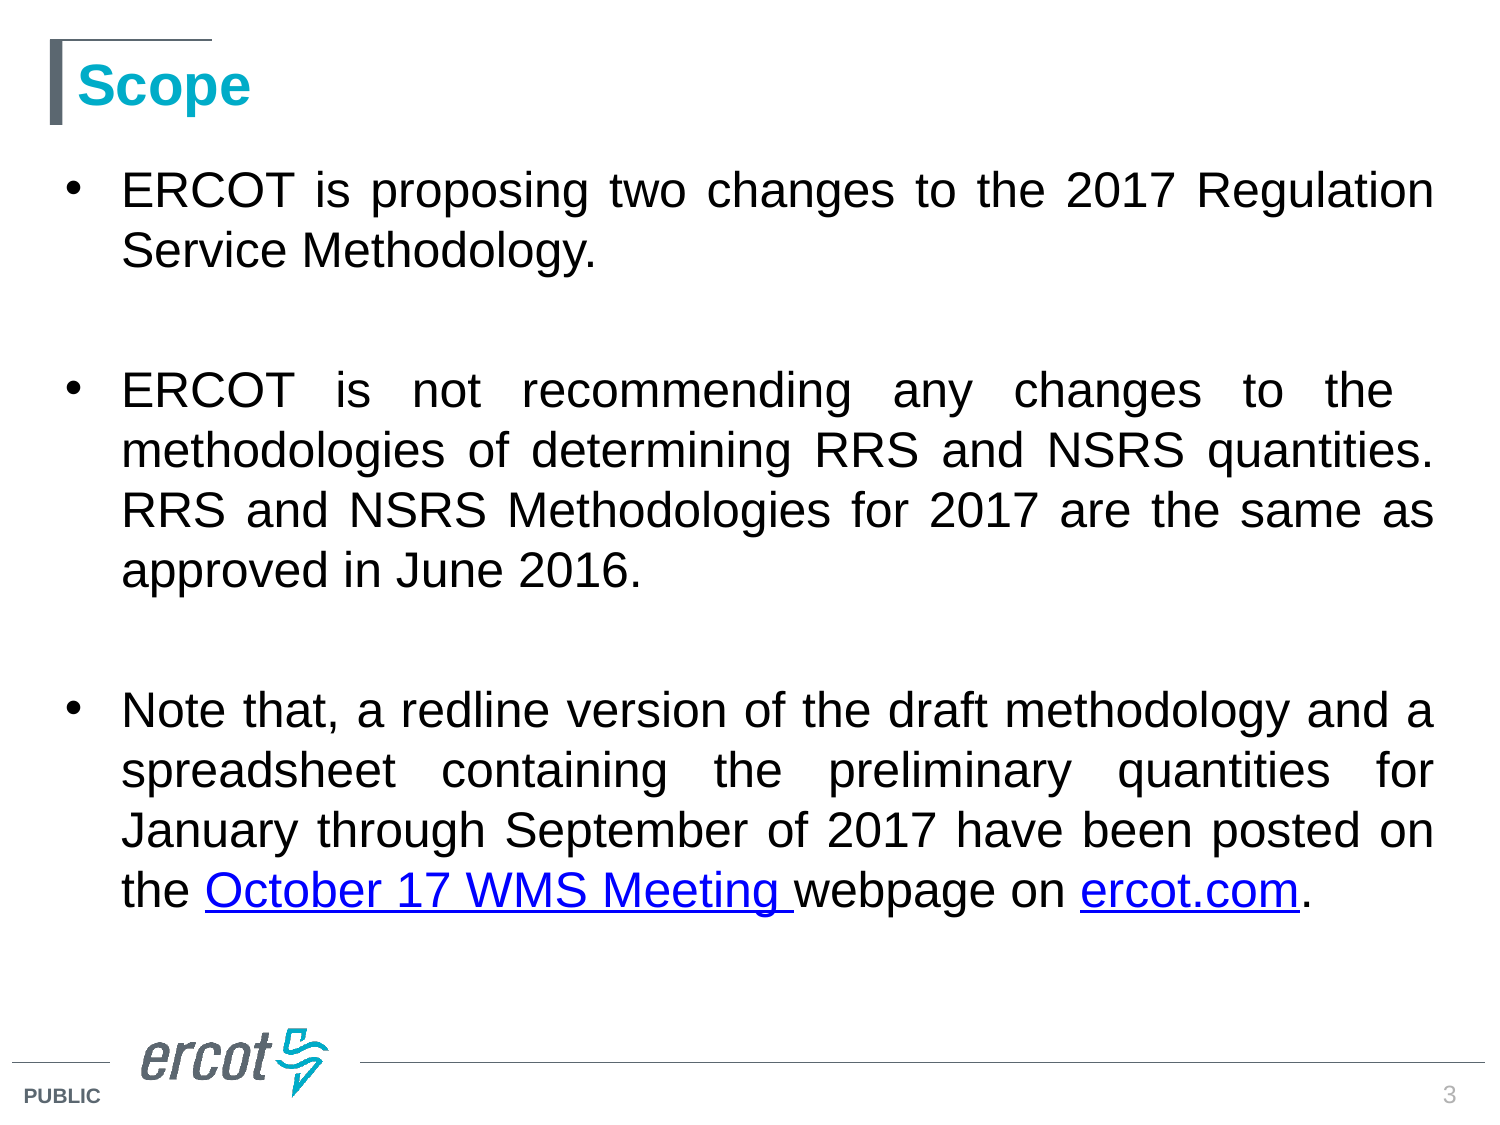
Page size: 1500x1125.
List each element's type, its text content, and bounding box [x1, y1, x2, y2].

slide_number 3 [1412, 1076, 1488, 1112]
list ERCOT is proposing two changes to the 2017 Regulation Service Methodology. ERCOT is not recommending any changes to the methodologies of determining RRS and NSRS quantities. RRS and NSRS Methodologies for 2017 are the same as approved in June 2016. Note that, a redline version of the draft methodology and a spreadsheet containing the preliminary quantities for January through September of 2017 have been posted on the October 17 WMS Meeting webpage on ercot.com. [50, 149, 1450, 972]
title Scope [62, 39, 1450, 149]
picture [137, 1024, 332, 1100]
